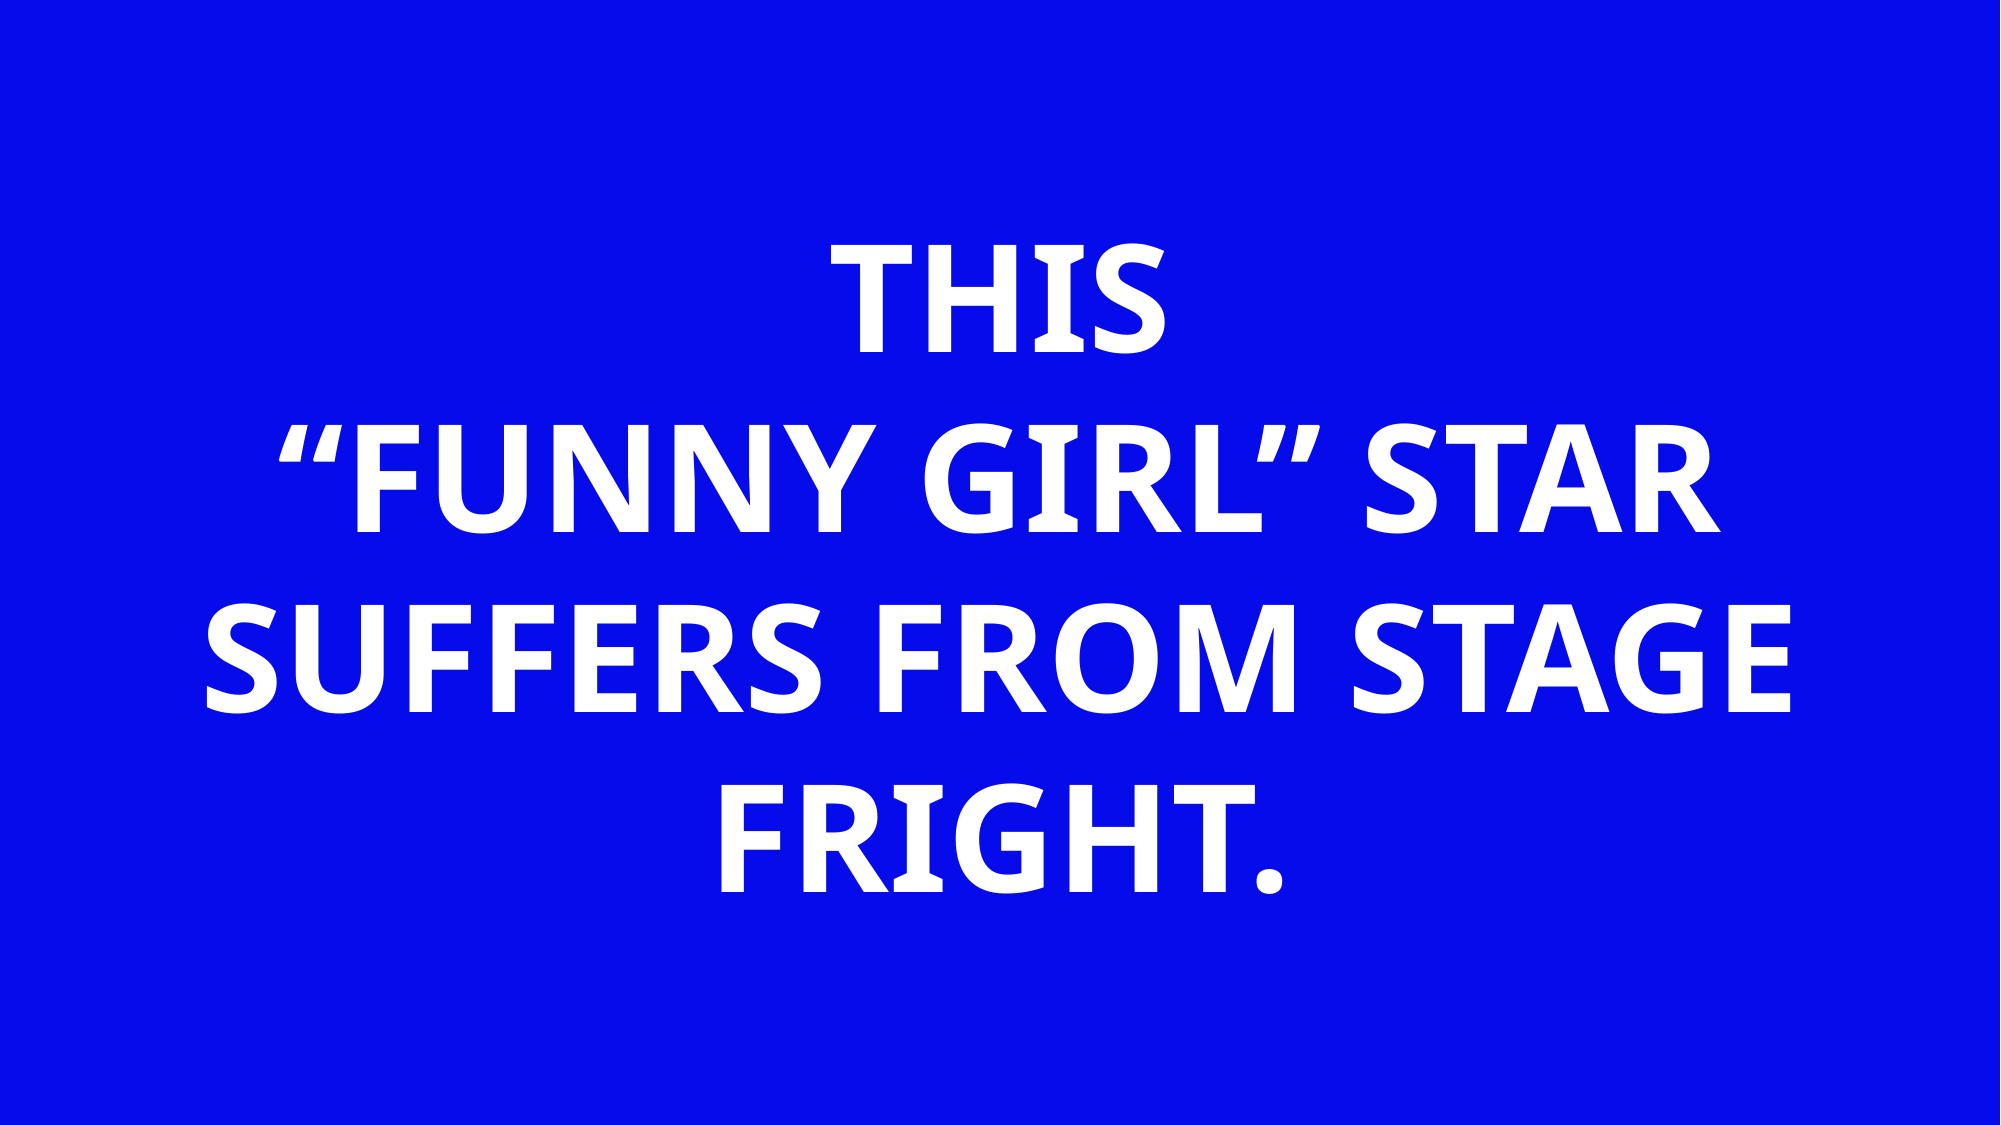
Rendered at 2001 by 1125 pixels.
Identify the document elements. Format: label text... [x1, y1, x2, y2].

text_box THIS “FUNNY GIRL” STAR SUFFERS FROM STAGE FRIGHT. [0, 0, 2000, 1125]
